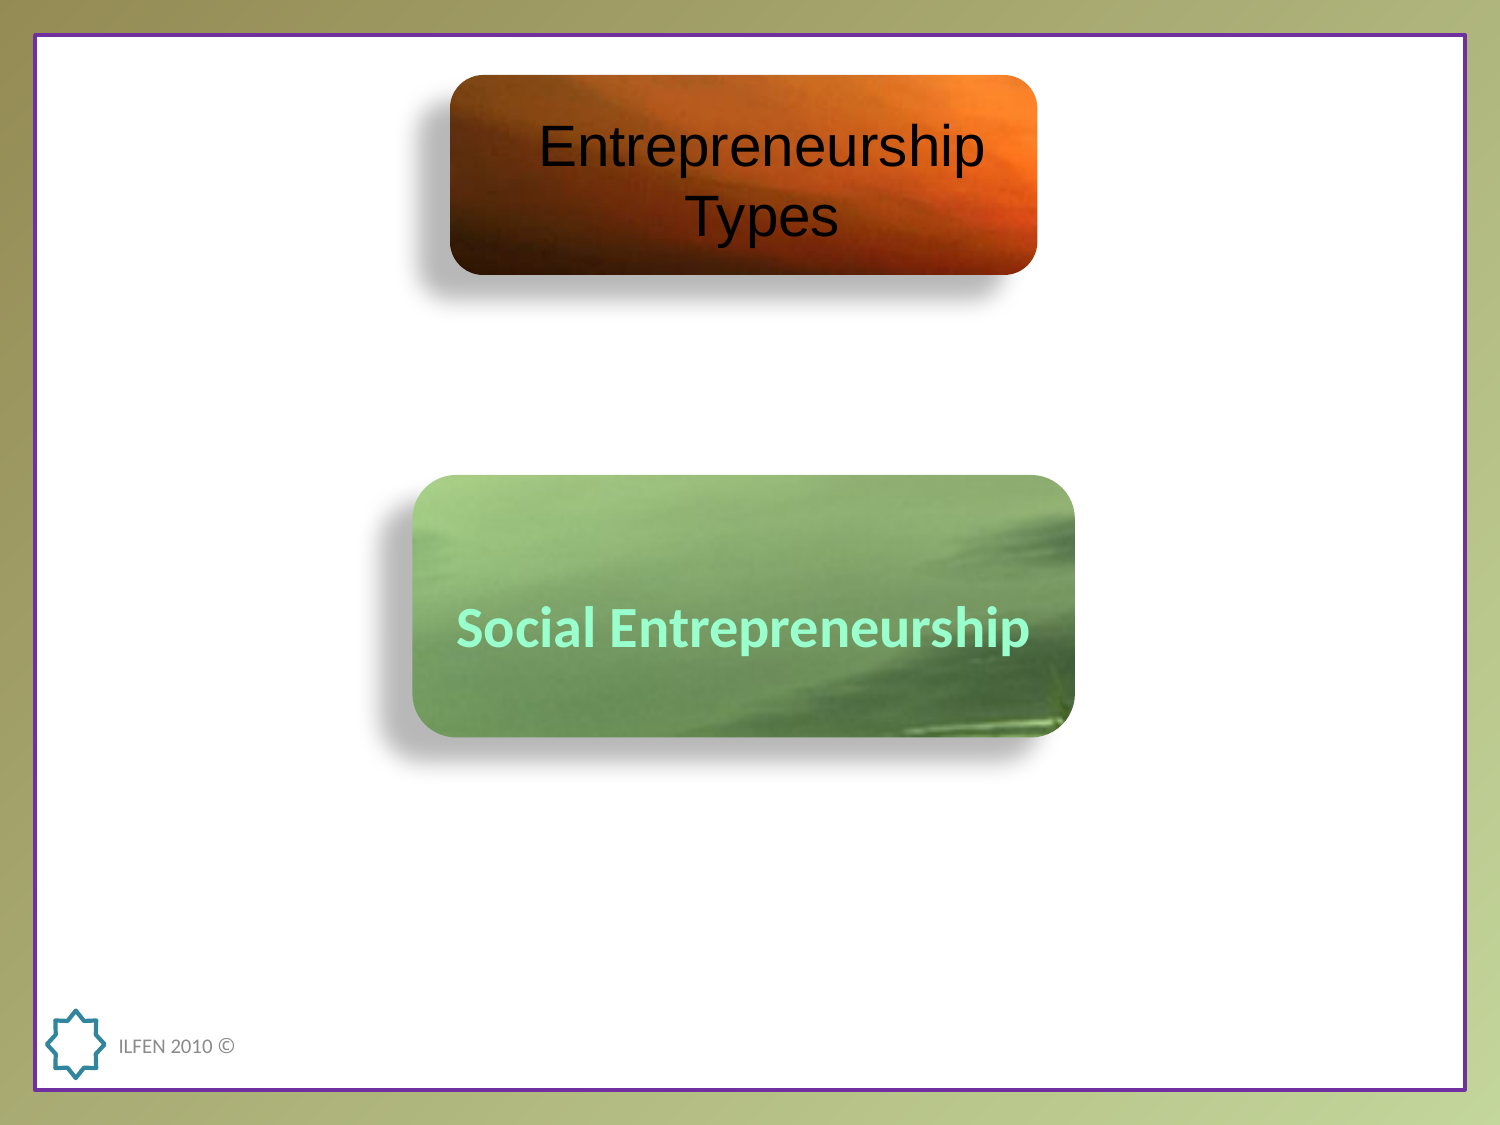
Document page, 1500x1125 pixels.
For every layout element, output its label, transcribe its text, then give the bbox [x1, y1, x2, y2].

text_box Entrepreneurship Types [462, 100, 1063, 256]
text_box Social Entrepreneurship [410, 472, 1078, 740]
text_box [447, 72, 1039, 278]
